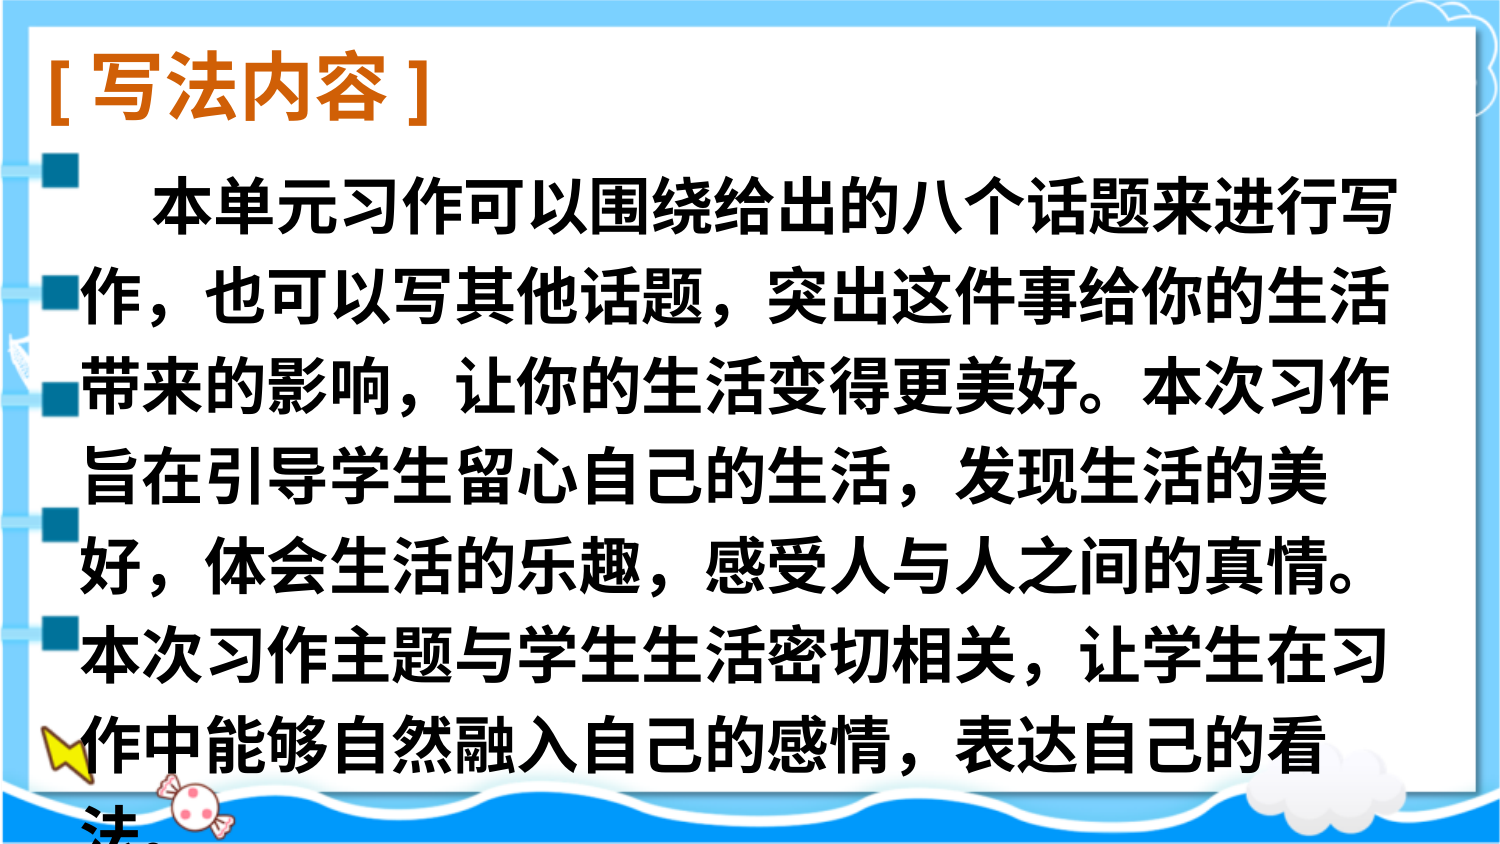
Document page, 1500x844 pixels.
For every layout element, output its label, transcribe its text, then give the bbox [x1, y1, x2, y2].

text_box [写法内容] [31, 31, 489, 137]
text_box 本单元习作可以围绕给出的八个话题来进行写作，也可以写其他话题，突出这件事给你的生活带来的影响，让你的生活变得更美好。本次习作旨在引导学生留心自己的生活，发现生活的美好，体会生活的乐趣，感受人与人之间的真情。本次习作主题与学生生活密切相关，让学生在习作中能够自然融入自己的感情，表达自己的看法。 [64, 144, 1436, 844]
picture [0, 0, 1500, 844]
